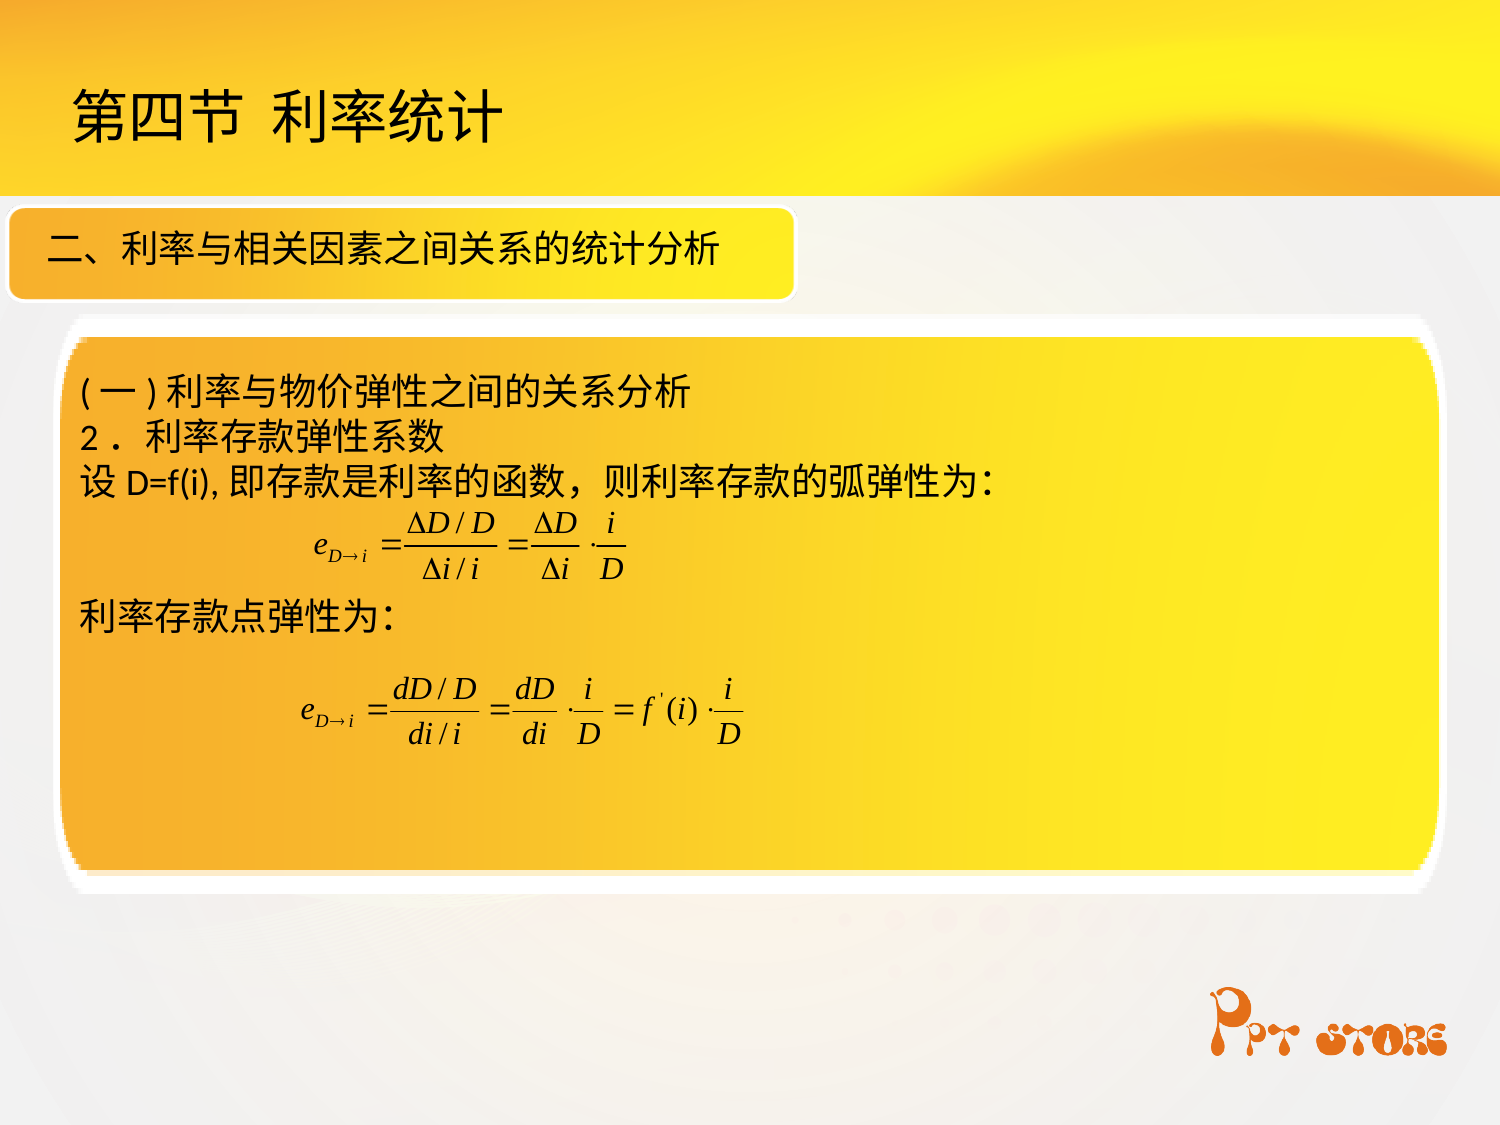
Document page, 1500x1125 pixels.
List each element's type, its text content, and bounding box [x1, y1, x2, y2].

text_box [296, 668, 751, 752]
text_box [52, 314, 1453, 894]
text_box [5, 204, 798, 325]
picture [0, 1, 1500, 1125]
title 第四节 利率统计 [0, 56, 963, 173]
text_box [308, 503, 632, 587]
